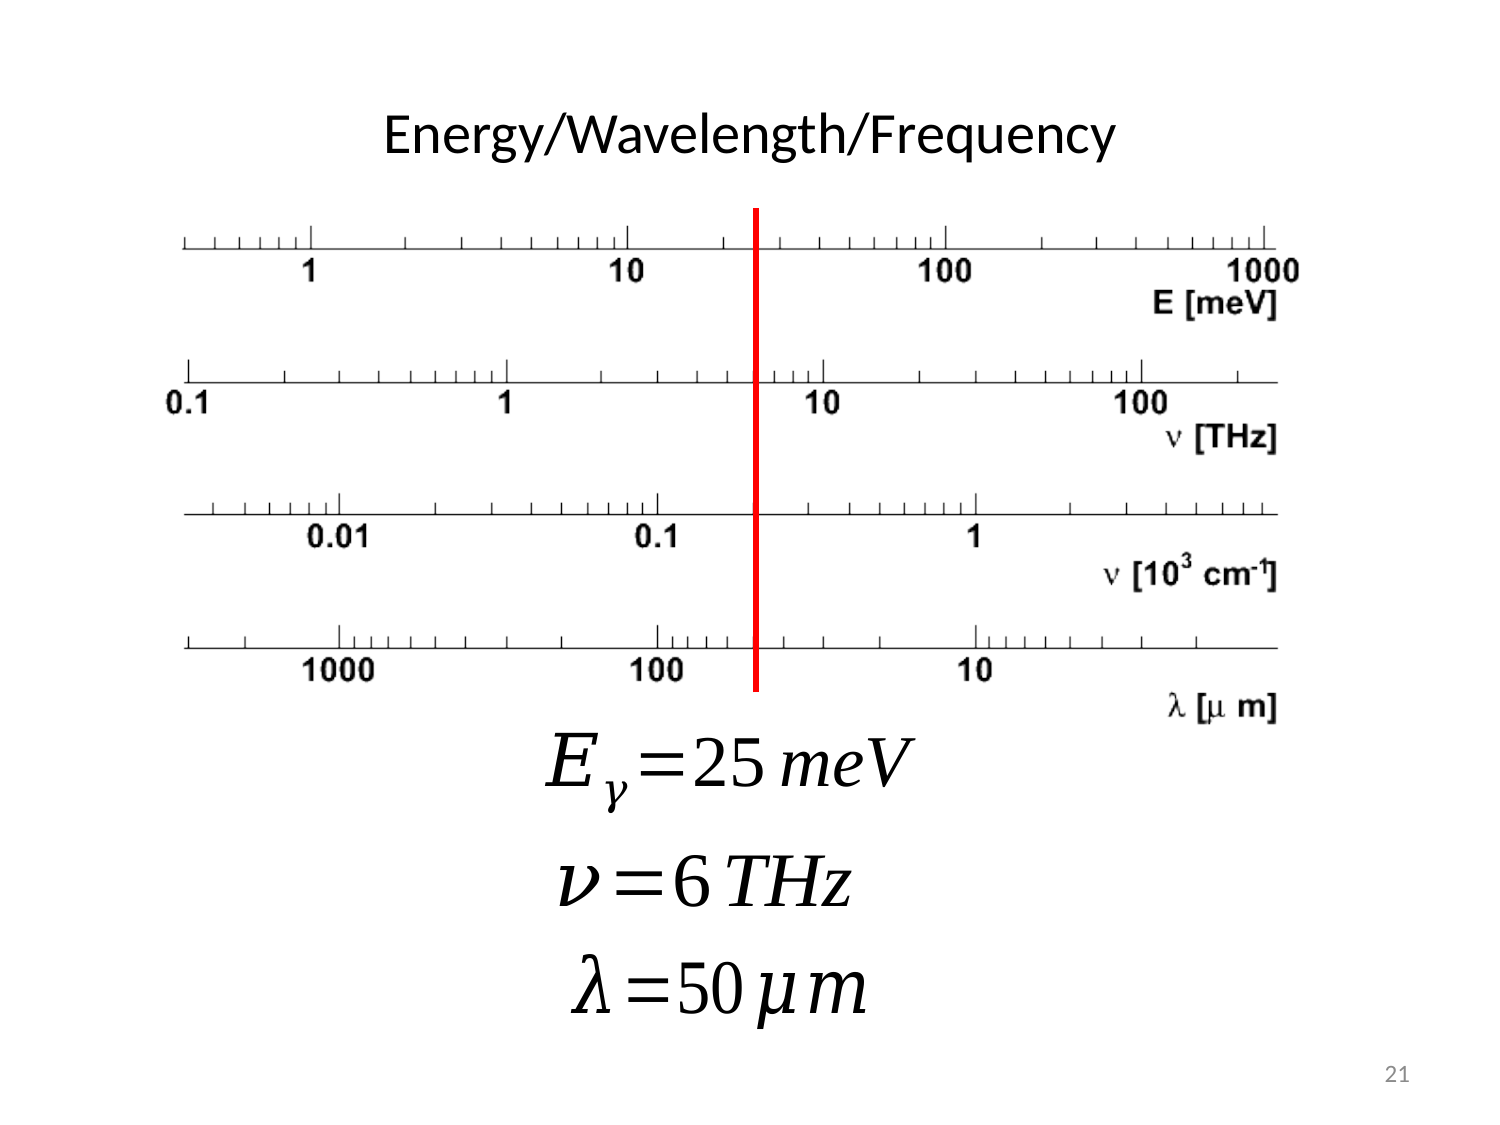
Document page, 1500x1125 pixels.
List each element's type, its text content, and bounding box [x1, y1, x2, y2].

picture [75, 160, 1386, 751]
title Energy/Wavelength/Frequency [75, 75, 1425, 185]
slide_number 21 [1074, 1042, 1425, 1103]
